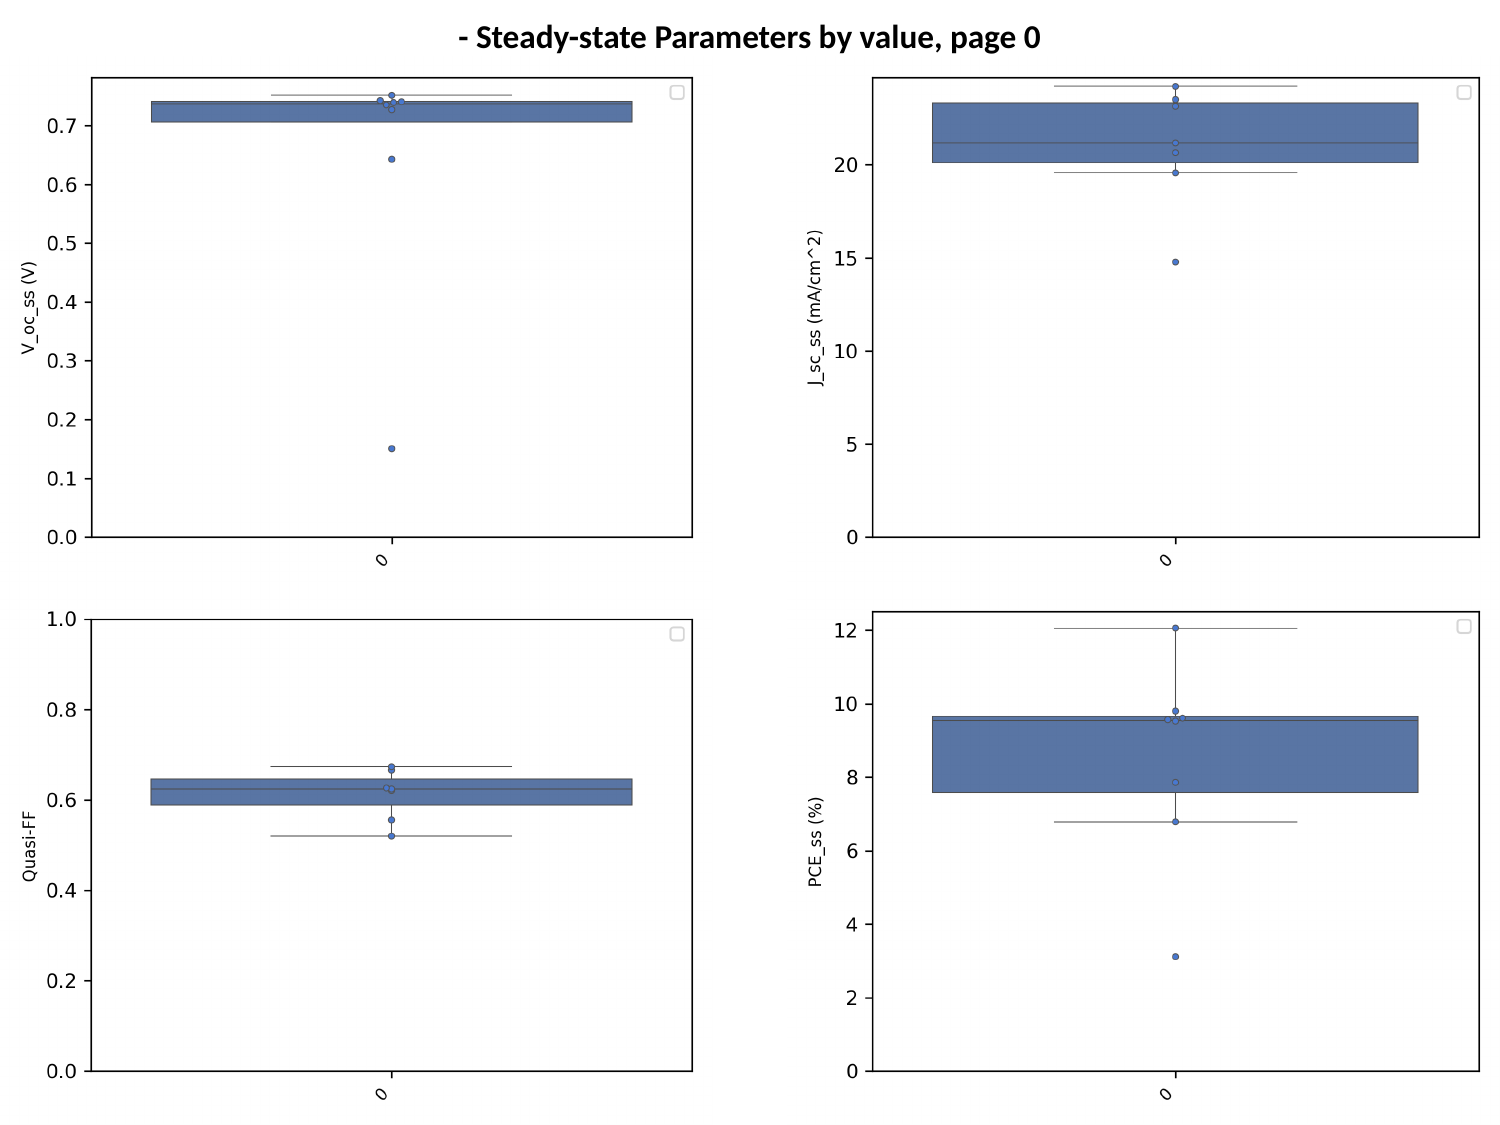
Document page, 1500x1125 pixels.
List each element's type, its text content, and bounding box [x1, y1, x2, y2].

picture [0, 56, 713, 1125]
picture [787, 56, 1500, 1125]
title - Steady-state Parameters by value, page 0 [0, 0, 1500, 75]
